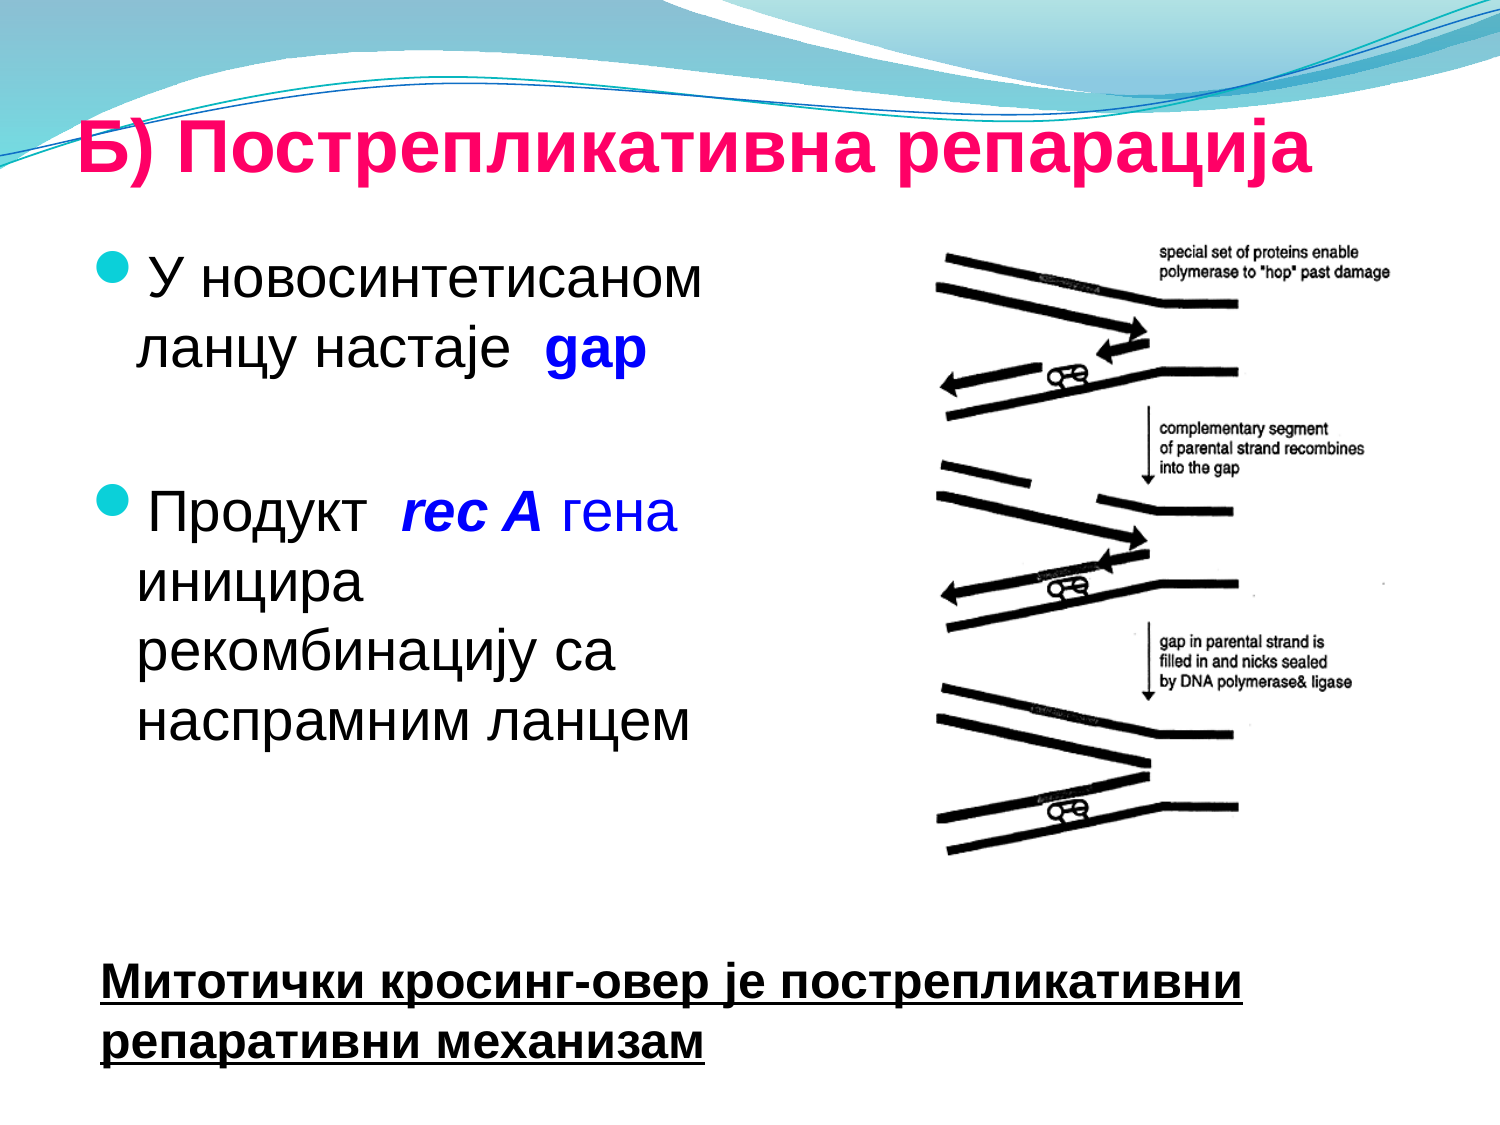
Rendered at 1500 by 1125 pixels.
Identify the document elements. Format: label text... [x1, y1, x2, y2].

picture [926, 231, 1401, 859]
list У новосинтетисаном ланцу настаје gap Продукт rec A гена иницира рекомбинацију са наспрамним ланцем [76, 231, 740, 870]
text_box Митотички кросинг-овер је пострепликативни репаративни механизам [100, 881, 1451, 1069]
title Б) Пострепликативна репарација [76, 0, 1427, 188]
